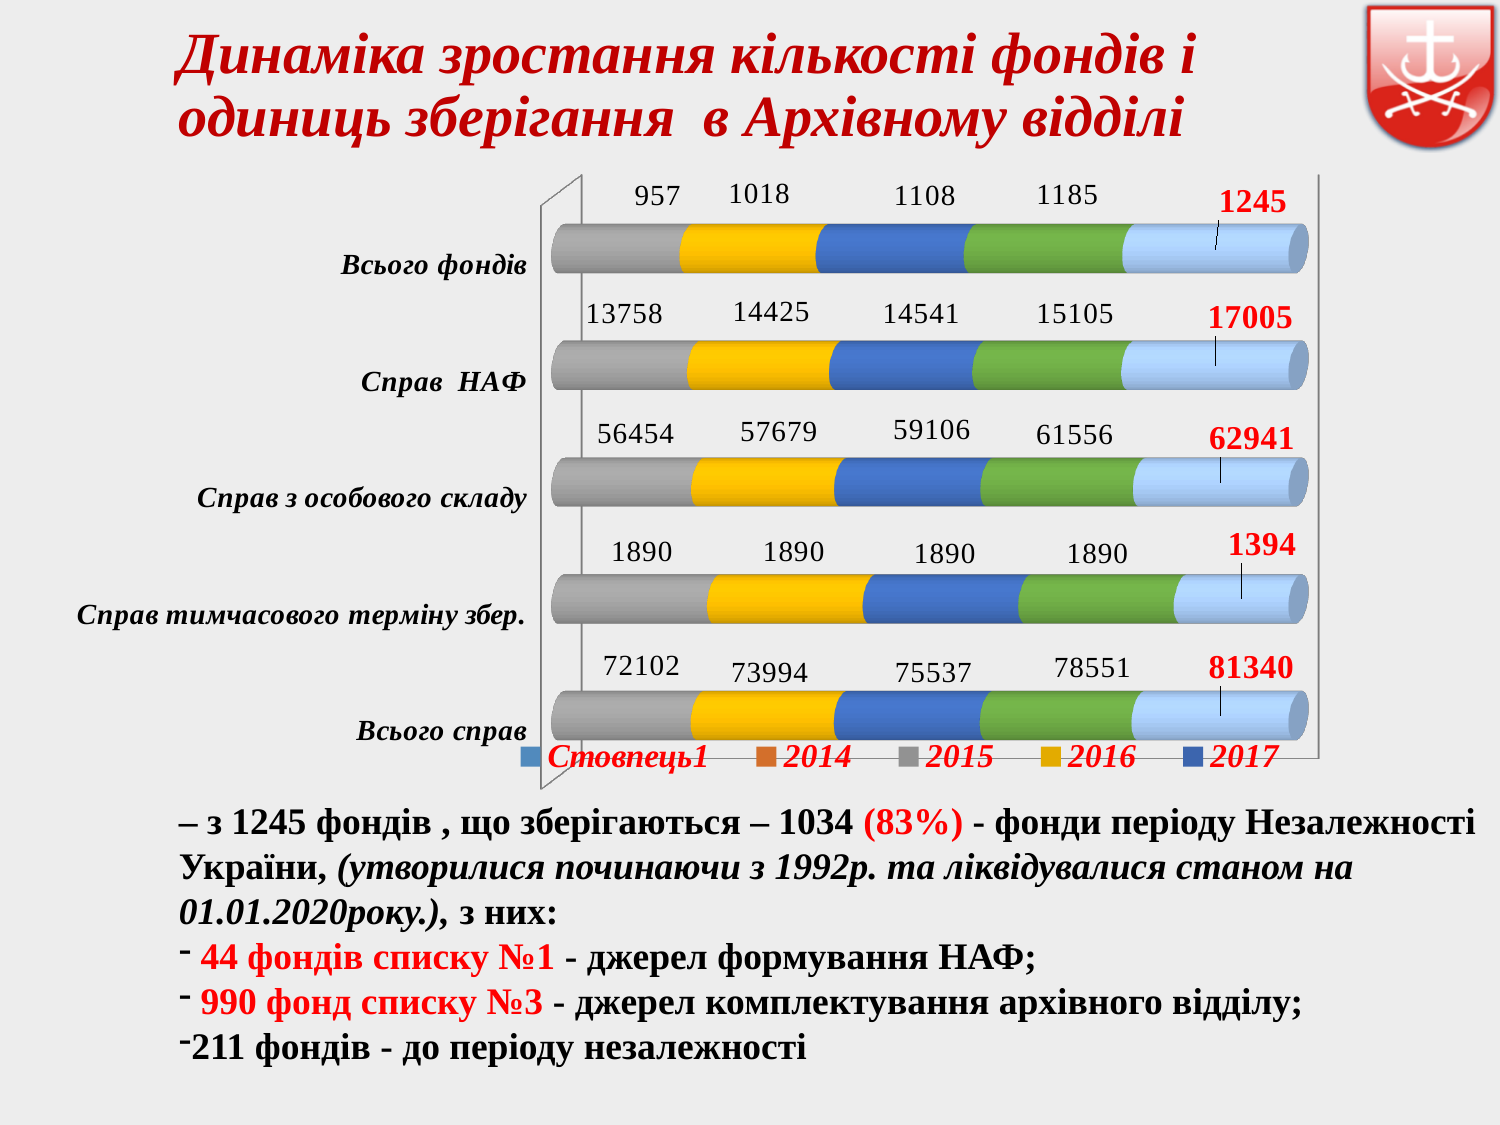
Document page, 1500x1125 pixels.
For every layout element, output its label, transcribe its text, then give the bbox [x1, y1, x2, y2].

chart [76, 152, 1412, 790]
text_box – з 1245 фондів , що зберігаються – 1034 (83%) - фонди періоду Незалежності України, (утворилися починаючи з 1992р. та ліквідувалися станом на 01.01.2020року.), з них: 44 фондів списку №1 - джерел формування НАФ; 990 фонд списку №3 - джерел комплектування архівного відділу; 211 фондів - до періоду незалежності [163, 789, 1500, 1120]
title Динаміка зростання кількості фондів і одиниць зберігання в Архівному відділі [164, 7, 1359, 152]
picture [1359, 0, 1500, 153]
